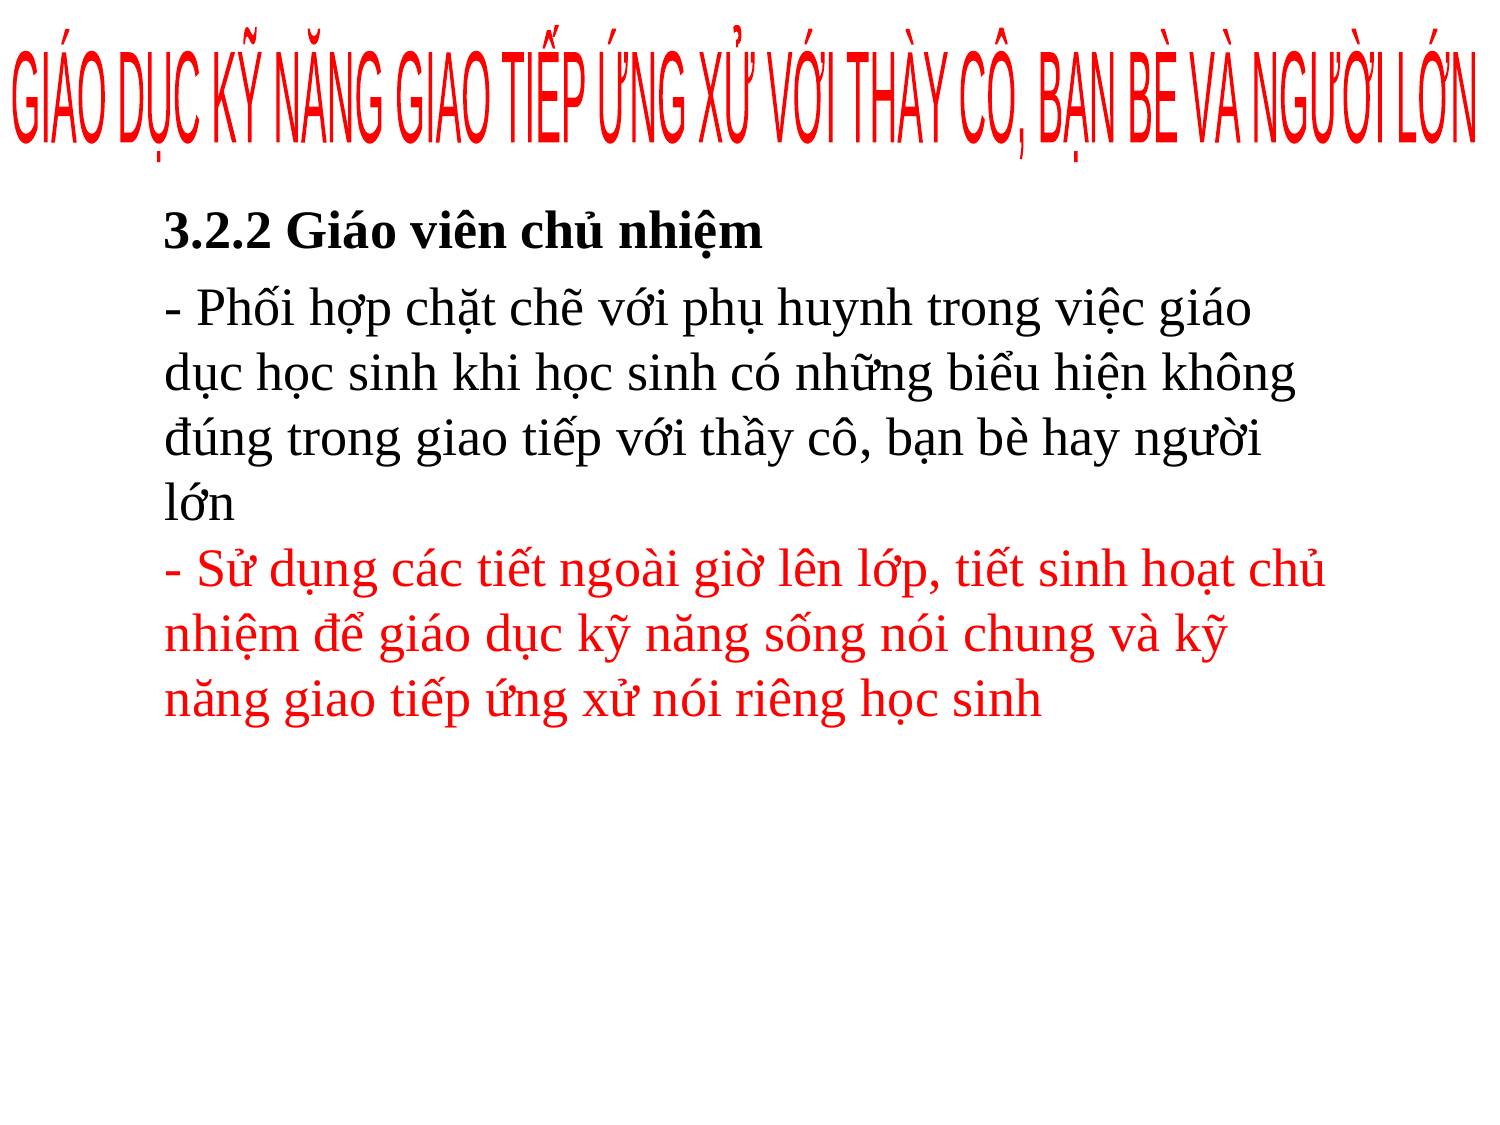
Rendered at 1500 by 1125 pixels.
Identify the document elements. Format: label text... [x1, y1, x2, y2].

text_box - Sử dụng các tiết ngoài giờ lên lớp, tiết sinh hoạt chủ nhiệm để giáo dục kỹ năng sống nói chung và kỹ năng giao tiếp ứng xử nói riêng học sinh [149, 525, 1350, 736]
text_box - Phối hợp chặt chẽ với phụ huynh trong việc giáo dục học sinh khi học sinh có những biểu hiện không đúng trong giao tiếp với thầy cô, bạn bè hay người lớn [149, 264, 1350, 525]
text_box 3.2.2 Giáo viên chủ nhiệm [149, 187, 866, 268]
